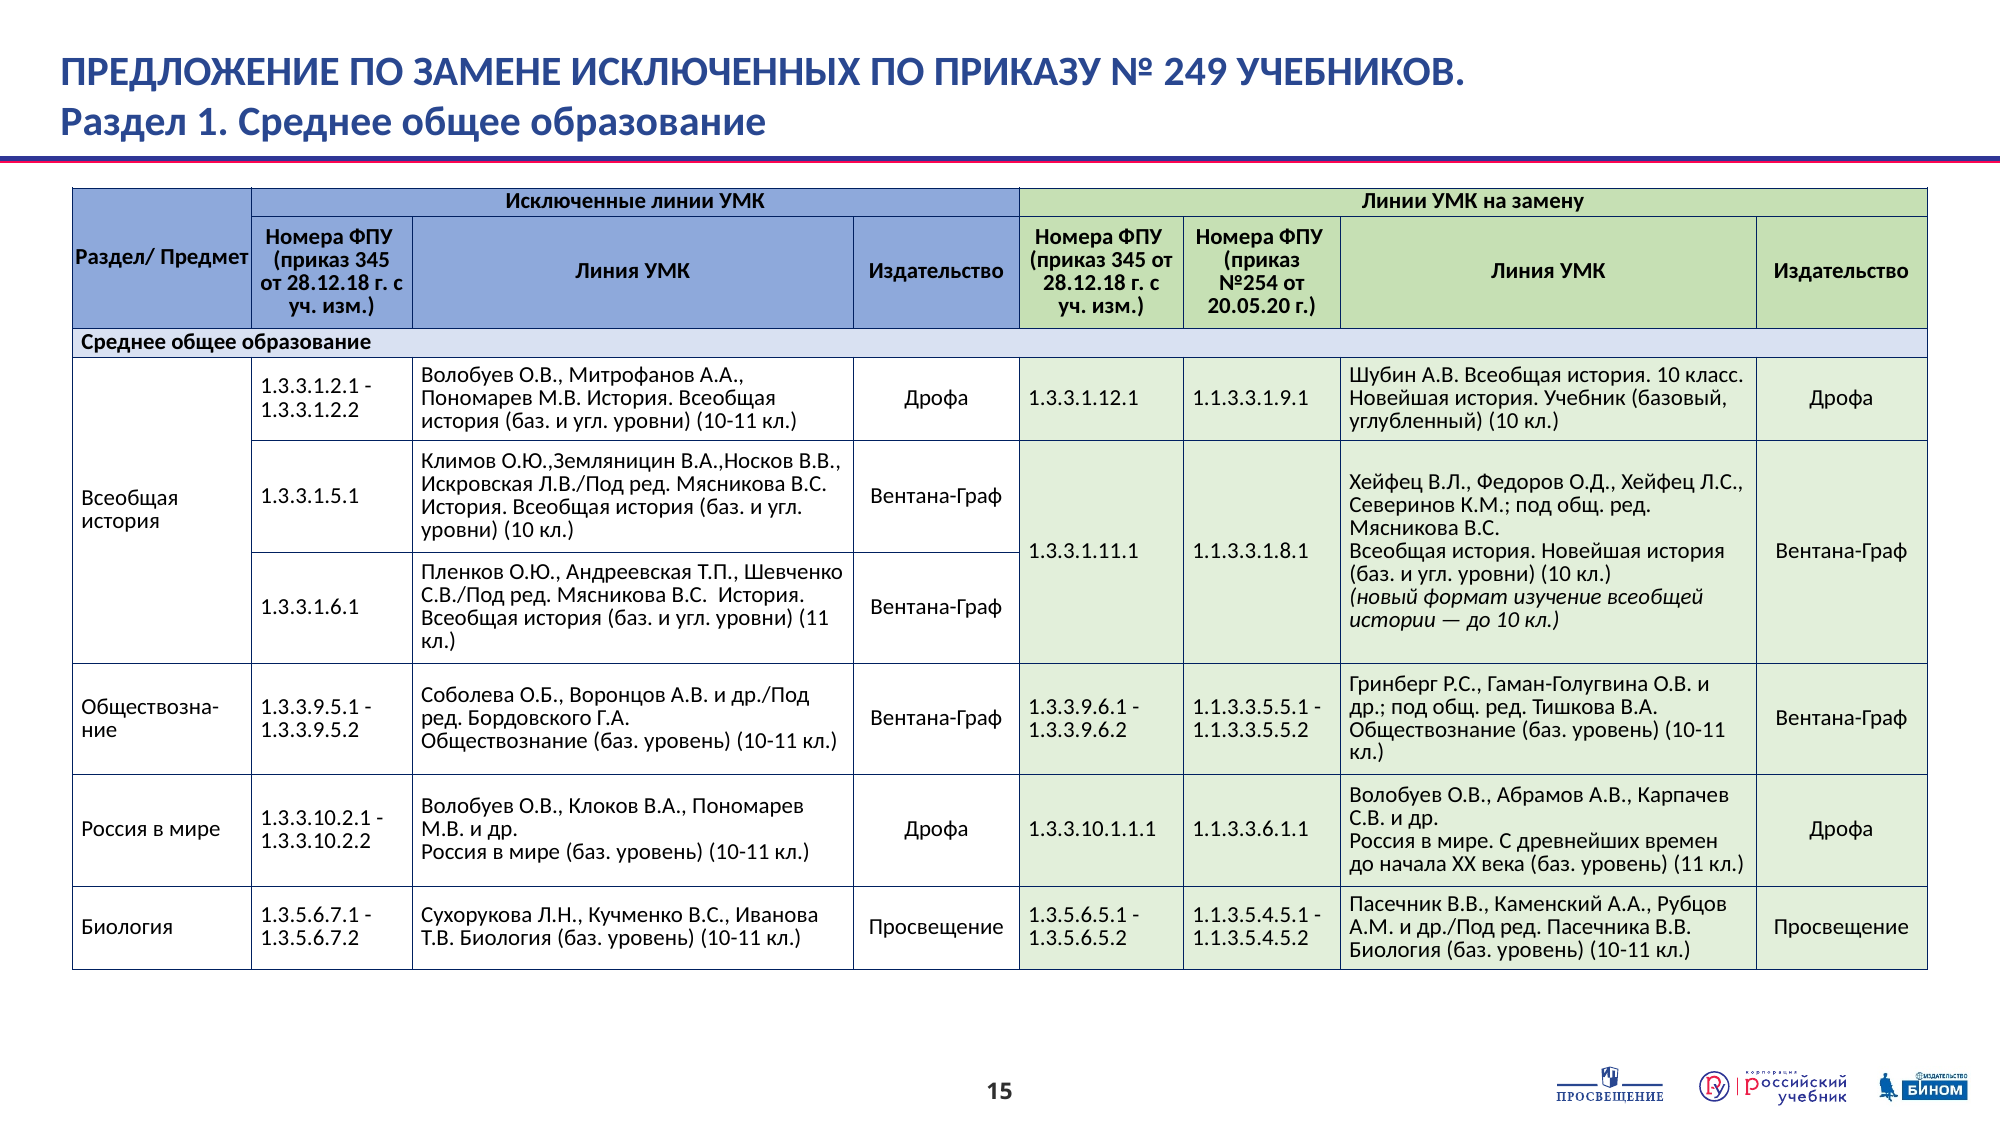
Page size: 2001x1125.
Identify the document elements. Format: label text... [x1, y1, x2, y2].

table_cell Дрофа [854, 358, 1019, 440]
table_cell Дрофа [854, 775, 1019, 886]
table_cell Номера ФПУ (приказ 345 от 28.12.18 г. с уч. изм.) [252, 217, 412, 328]
text_box [31, 7, 1970, 159]
table_cell Вентана-Граф [854, 553, 1019, 663]
table_cell Линия УМК [1341, 217, 1756, 328]
table_cell Вентана-Граф [1757, 441, 1927, 663]
picture [1877, 1066, 1971, 1107]
table_cell Шубин А.В. Всеобщая история. 10 класс. Новейшая история. Учебник (базовый, углубленный) (10 кл.) [1341, 358, 1756, 440]
table_cell 1.3.3.1.5.1 [252, 441, 412, 552]
table_cell 1.1.3.3.5.5.1 - 1.1.3.3.5.5.2 [1184, 664, 1340, 774]
table_cell Издательство [854, 217, 1019, 328]
table_cell Вентана-Граф [854, 441, 1019, 552]
table_cell Климов О.Ю.,Земляницин В.А.,Носков В.В., Искровская Л.В./Под ред. Мясникова В.С. История. Всеобщая история (баз. и угл. уровни) (10 кл.) [413, 441, 853, 552]
table_cell 1.3.5.6.7.1 - 1.3.5.6.7.2 [252, 887, 412, 969]
table_cell 1.3.3.9.6.1 - 1.3.3.9.6.2 [1020, 664, 1183, 774]
table_cell Среднее общее образование [73, 329, 1927, 357]
table_cell Соболева О.Б., Воронцов А.В. и др./Под ред. Бордовского Г.А. Обществознание (баз. уровень) (10-11 кл.) [413, 664, 853, 774]
table_cell Хейфец В.Л., Федоров О.Д., Хейфец Л.С., Северинов К.М.; под общ. ред. Мясникова В.С. Всеобщая история. Новейшая история (баз. и угл. уровни) (10 кл.) (новый формат изучение всеобщей истории — до 10 кл.) [1341, 441, 1756, 663]
table_cell Издательство [1757, 217, 1927, 328]
table_cell Дрофа [1757, 358, 1927, 440]
table_cell Сухорукова Л.Н., Кучменко В.С., Иванова Т.В. Биология (баз. уровень) (10-11 кл.) [413, 887, 853, 969]
table_cell 1.3.3.1.6.1 [252, 553, 412, 663]
table_cell Номера ФПУ (приказ №254 от 20.05.20 г.) [1184, 217, 1340, 328]
table_cell Волобуев О.В., Клоков В.А., Пономарев М.В. и др. Россия в мире (баз. уровень) (10-11 кл.) [413, 775, 853, 886]
table_cell 1.3.5.6.5.1 - 1.3.5.6.5.2 [1020, 887, 1183, 969]
text_box ПРЕДЛОЖЕНИЕ ПО ЗАМЕНЕ ИСКЛЮЧЕННЫХ ПО ПРИКАЗУ № 249 УЧЕБНИКОВ. Раздел 1. Среднее общее образование [45, 36, 1969, 152]
table_cell Биология [73, 887, 251, 969]
table_cell Волобуев О.В., Митрофанов А.А., Пономарев М.В. История. Всеобщая история (баз. и угл. уровни) (10-11 кл.) [413, 358, 853, 440]
table_cell 1.1.3.3.1.9.1 [1184, 358, 1340, 440]
table_cell Гринберг Р.С., Гаман-Голугвина О.В. и др.; под общ. ред. Тишкова В.А. Обществознание (баз. уровень) (10-11 кл.) [1341, 664, 1756, 774]
table_cell Обществозна-ние [73, 664, 251, 774]
table_cell 1.3.3.10.2.1 - 1.3.3.10.2.2 [252, 775, 412, 886]
table_header Линии УМК на замену [1020, 189, 1927, 216]
table_cell Пленков О.Ю., Андреевская Т.П., Шевченко С.В./Под ред. Мясникова В.С. История. Всеобщая история (баз. и угл. уровни) (11 кл.) [413, 553, 853, 663]
table_cell Пасечник В.В., Каменский А.А., Рубцов А.М. и др./Под ред. Пасечника В.В. Биология (баз. уровень) (10-11 кл.) [1341, 887, 1756, 969]
table_cell Линия УМК [413, 217, 853, 328]
table_cell 1.1.3.5.4.5.1 - 1.1.3.5.4.5.2 [1184, 887, 1340, 969]
table_cell 1.3.3.1.11.1 [1020, 441, 1183, 663]
table_cell Дрофа [1757, 775, 1927, 886]
table_header Исключенные линии УМК [252, 189, 1019, 216]
table_cell Волобуев О.В., Абрамов А.В., Карпачев С.В. и др. Россия в мире. С древнейших времен до начала XX века (баз. уровень) (11 кл.) [1341, 775, 1756, 886]
table_cell 1.3.3.1.12.1 [1020, 358, 1183, 440]
table_cell Просвещение [854, 887, 1019, 969]
table_cell 1.1.3.3.6.1.1 [1184, 775, 1340, 886]
table_cell 1.1.3.3.1.8.1 [1184, 441, 1340, 663]
table_cell Вентана-Граф [1757, 664, 1927, 774]
table_cell Просвещение [1757, 887, 1927, 969]
table_cell Россия в мире [73, 775, 251, 886]
table_header Раздел/ Предмет [73, 189, 251, 328]
table_cell Номера ФПУ (приказ 345 от 28.12.18 г. с уч. изм.) [1020, 217, 1183, 328]
table_cell 1.3.3.1.2.1 - 1.3.3.1.2.2 [252, 358, 412, 440]
table_cell 1.3.3.10.1.1.1 [1020, 775, 1183, 886]
table_cell Вентана-Граф [854, 664, 1019, 774]
table_cell 1.3.3.9.5.1 - 1.3.3.9.5.2 [252, 664, 412, 774]
table_cell Всеобщая история [73, 358, 251, 663]
